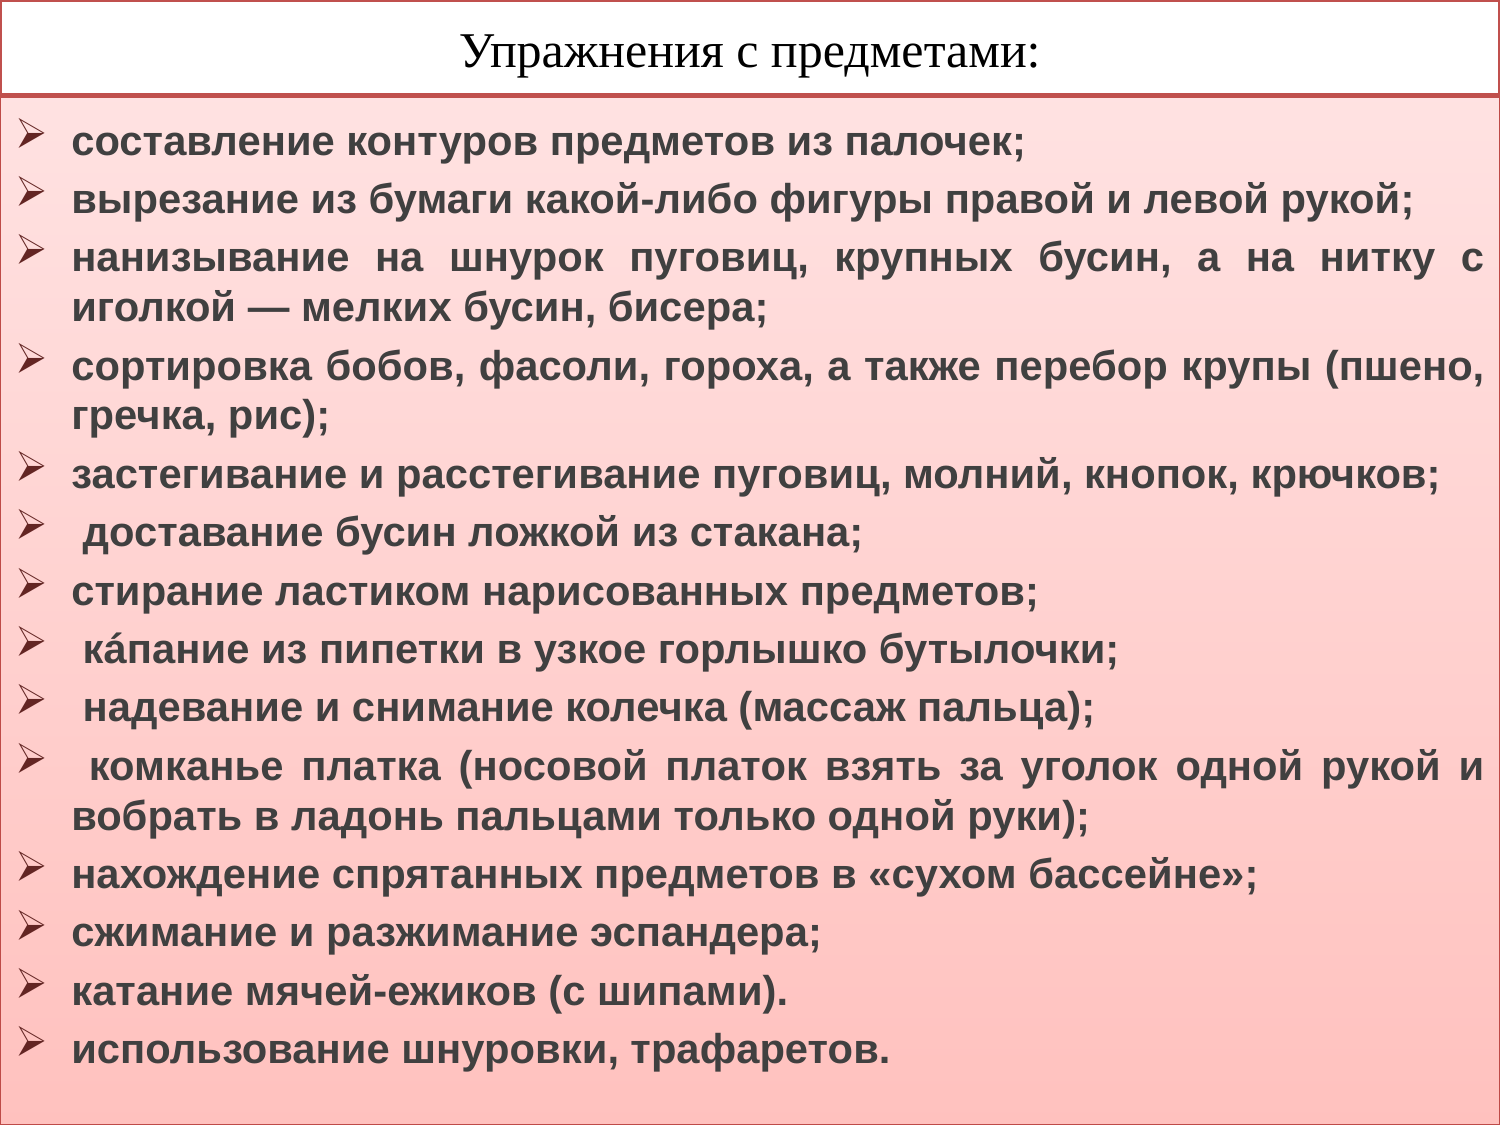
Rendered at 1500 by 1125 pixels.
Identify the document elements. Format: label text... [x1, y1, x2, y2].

title Упражнения с предметами: [0, 0, 1500, 98]
list составление контуров предметов из палочек; вырезание из бумаги какой-либо фигуры правой и левой рукой; нанизывание на шнурок пуговиц, крупных бусин, а на нитку с иголкой — мелких бусин, бисера; сортировка бобов, фасоли, гороха, а также перебор крупы (пшено, гречка, рис); застегивание и расстегивание пуговиц, молний, кнопок, крючков; доставание бусин ложкой из стакана; стирание ластиком нарисованных предметов; кáпание из пипетки в узкое горлышко бутылочки; надевание и снимание колечка (массаж пальца); комканье платка (носовой платок взять за уголок одной рукой и вобрать в ладонь пальцами только одной руки); нахождение спрятанных предметов в «сухом бассейне»; сжимание и разжимание эспандера; катание мячей-ежиков (с шипами). использование шнуровки, трафаретов. [0, 98, 1500, 1125]
